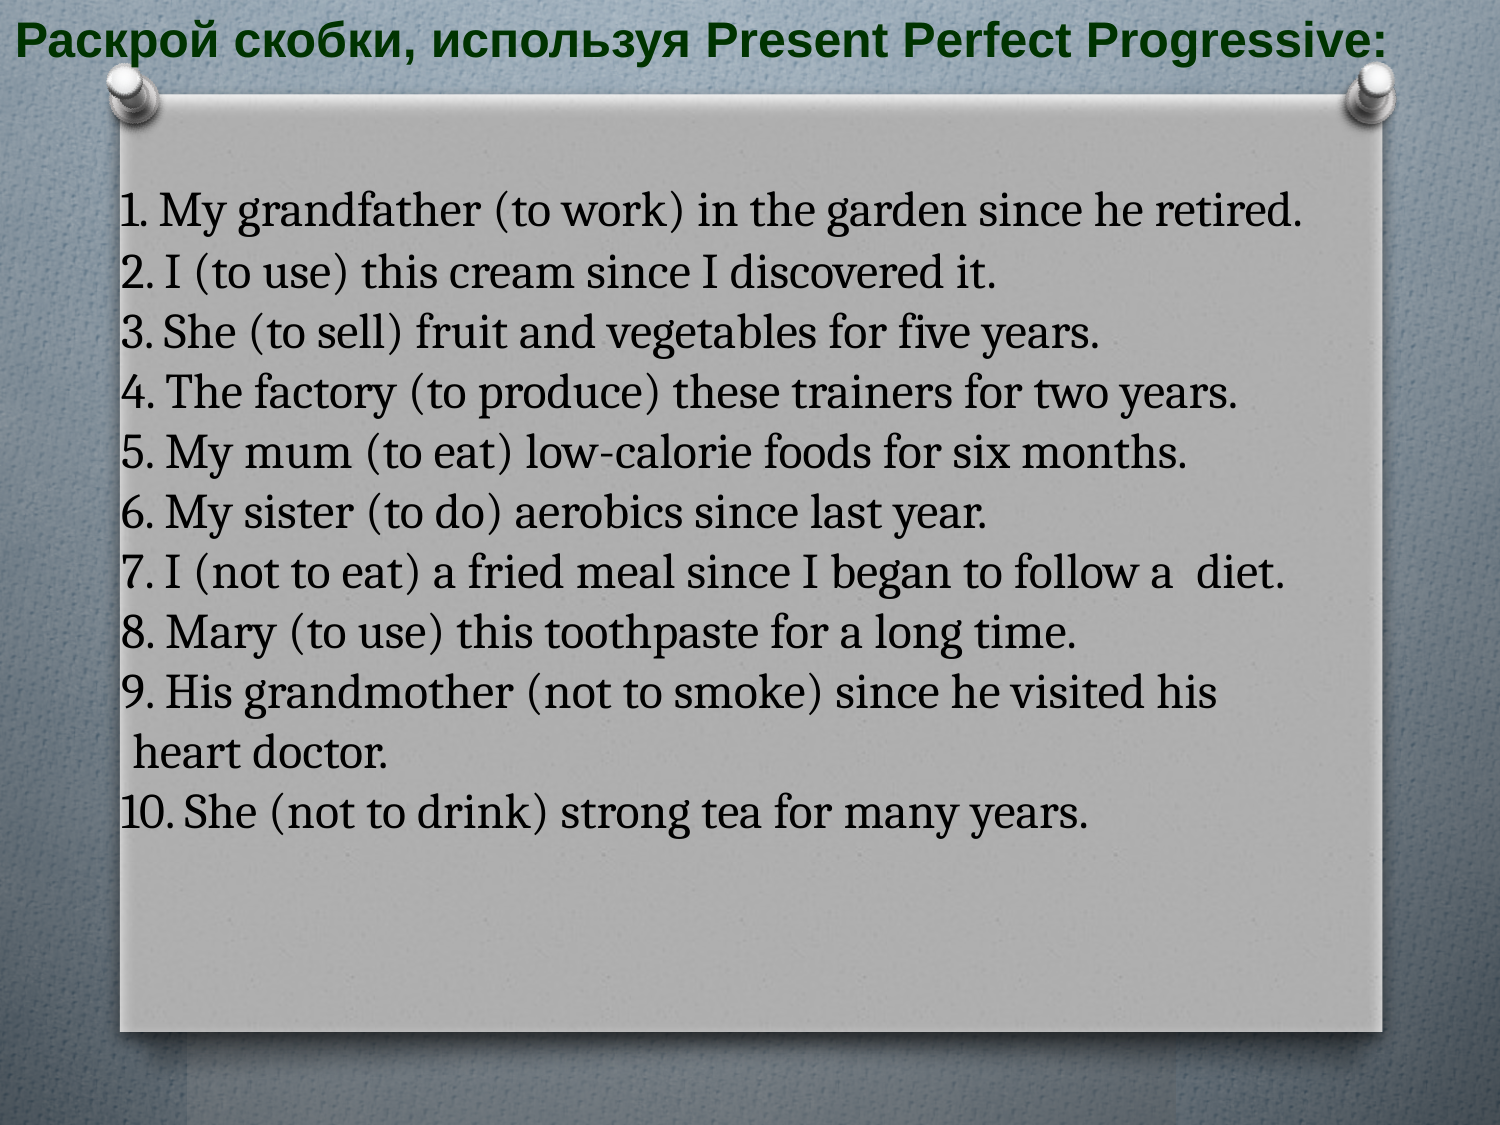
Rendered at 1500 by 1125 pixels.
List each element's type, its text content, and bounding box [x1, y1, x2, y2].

picture [1319, 75, 1439, 156]
picture [75, 75, 195, 153]
text_box Раскрой скобки, используя Present Perfect Progressive: [0, 0, 1500, 75]
text_box 1. My grandfather (to work) in the garden since he retired. 2. I (to use) this cream since I discovered it. 3. She (to sell) fruit and vegetables for five years. 4. The factory (to produce) these trainers for two years. 5. My mum (to eat) low-calorie foods for six months. 6. My sister (to do) aerobics since last year. 7. I (not to eat) a fried meal since I began to follow a diet. 8. Mary (to use) this toothpaste for a long time. 9. His grandmother (not to smoke) since he visited his heart doctor. 10. She (not to drink) strong tea for many years. [29, 160, 1471, 966]
